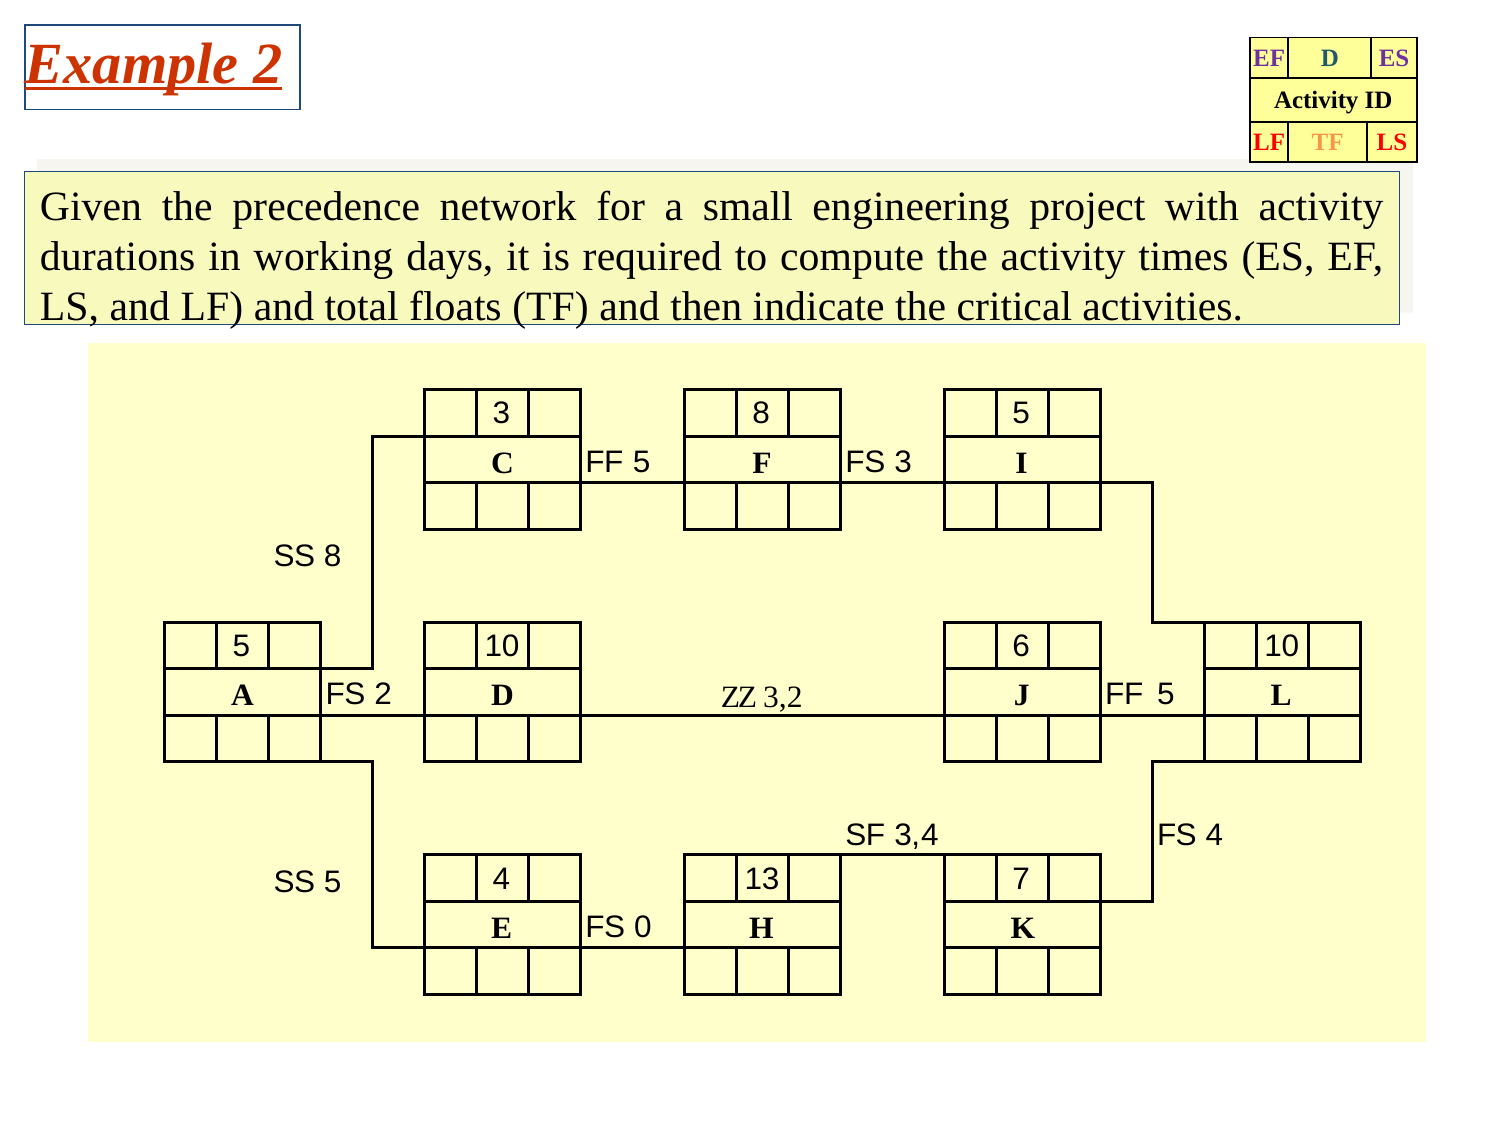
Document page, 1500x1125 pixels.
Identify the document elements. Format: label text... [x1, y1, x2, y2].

table_cell LF [1251, 123, 1287, 161]
table_cell TF [1289, 123, 1366, 161]
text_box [87, 342, 1427, 1043]
table_cell Activity ID [1251, 79, 1416, 121]
table_header ES [1372, 38, 1416, 77]
text_box Example 2 [24, 24, 300, 110]
table_header EF [1251, 38, 1287, 77]
table_header D [1289, 38, 1370, 77]
list Given the precedence network for a small engineering project with activity durations in working days, it is required to compute the activity times (ES, EF, LS, and LF) and total floats (TF) and then indicate the critical activities. [24, 171, 1400, 325]
table_cell LS [1368, 123, 1416, 161]
